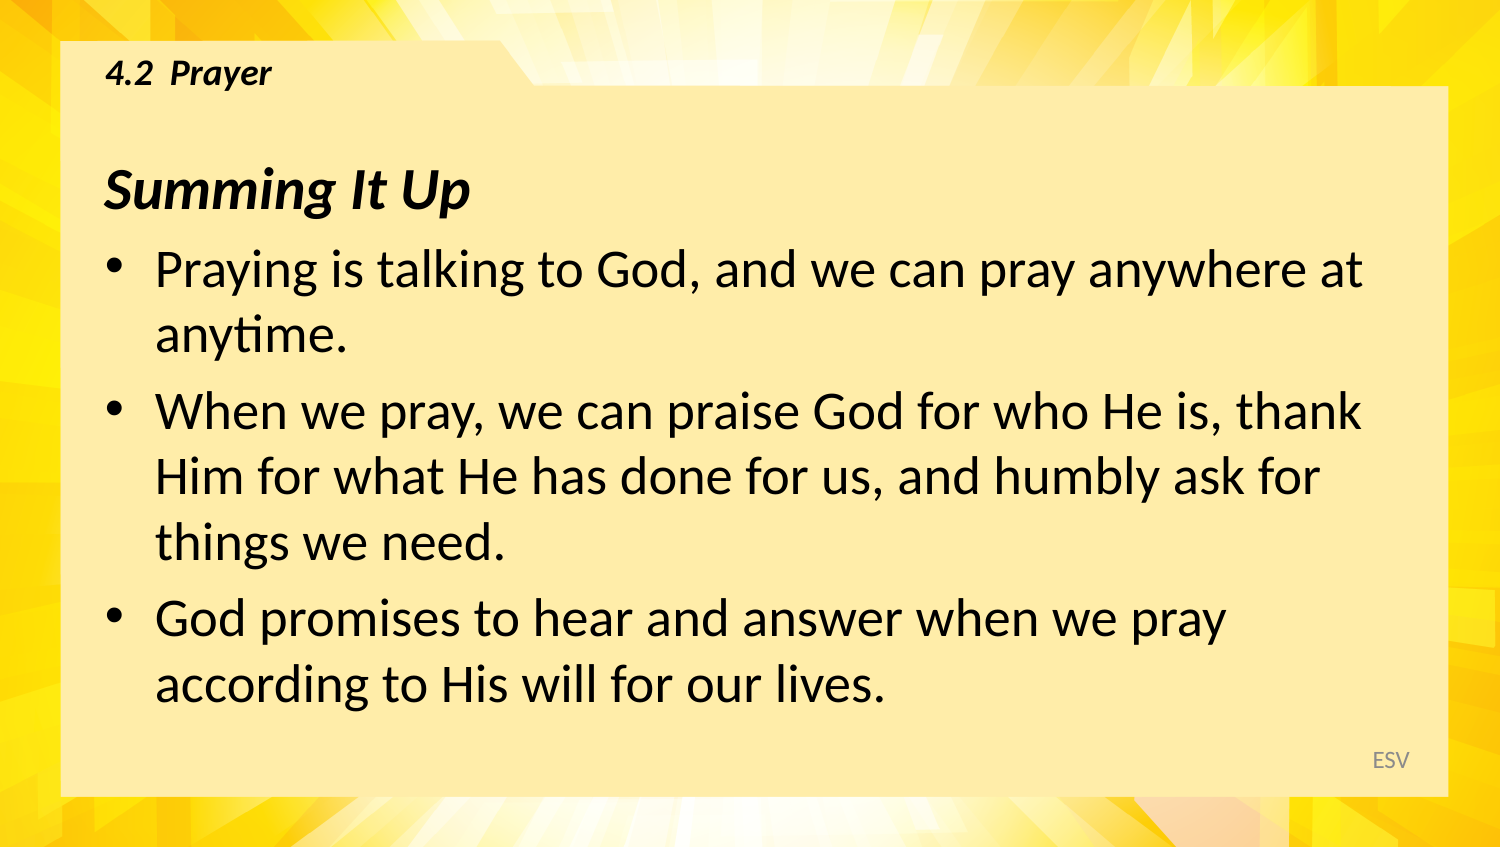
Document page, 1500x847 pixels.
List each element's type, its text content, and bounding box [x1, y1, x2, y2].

list Summing It Up Praying is talking to God, and we can pray anywhere at anytime. When we pray, we can praise God for who He is, thank Him for what He has done for us, and humbly ask for things we need. God promises to hear and answer when we pray according to His will for our lives. [89, 141, 1403, 722]
picture [0, 0, 1500, 847]
title 4.2 Prayer [89, 33, 1420, 108]
footer ESV [950, 736, 1425, 782]
